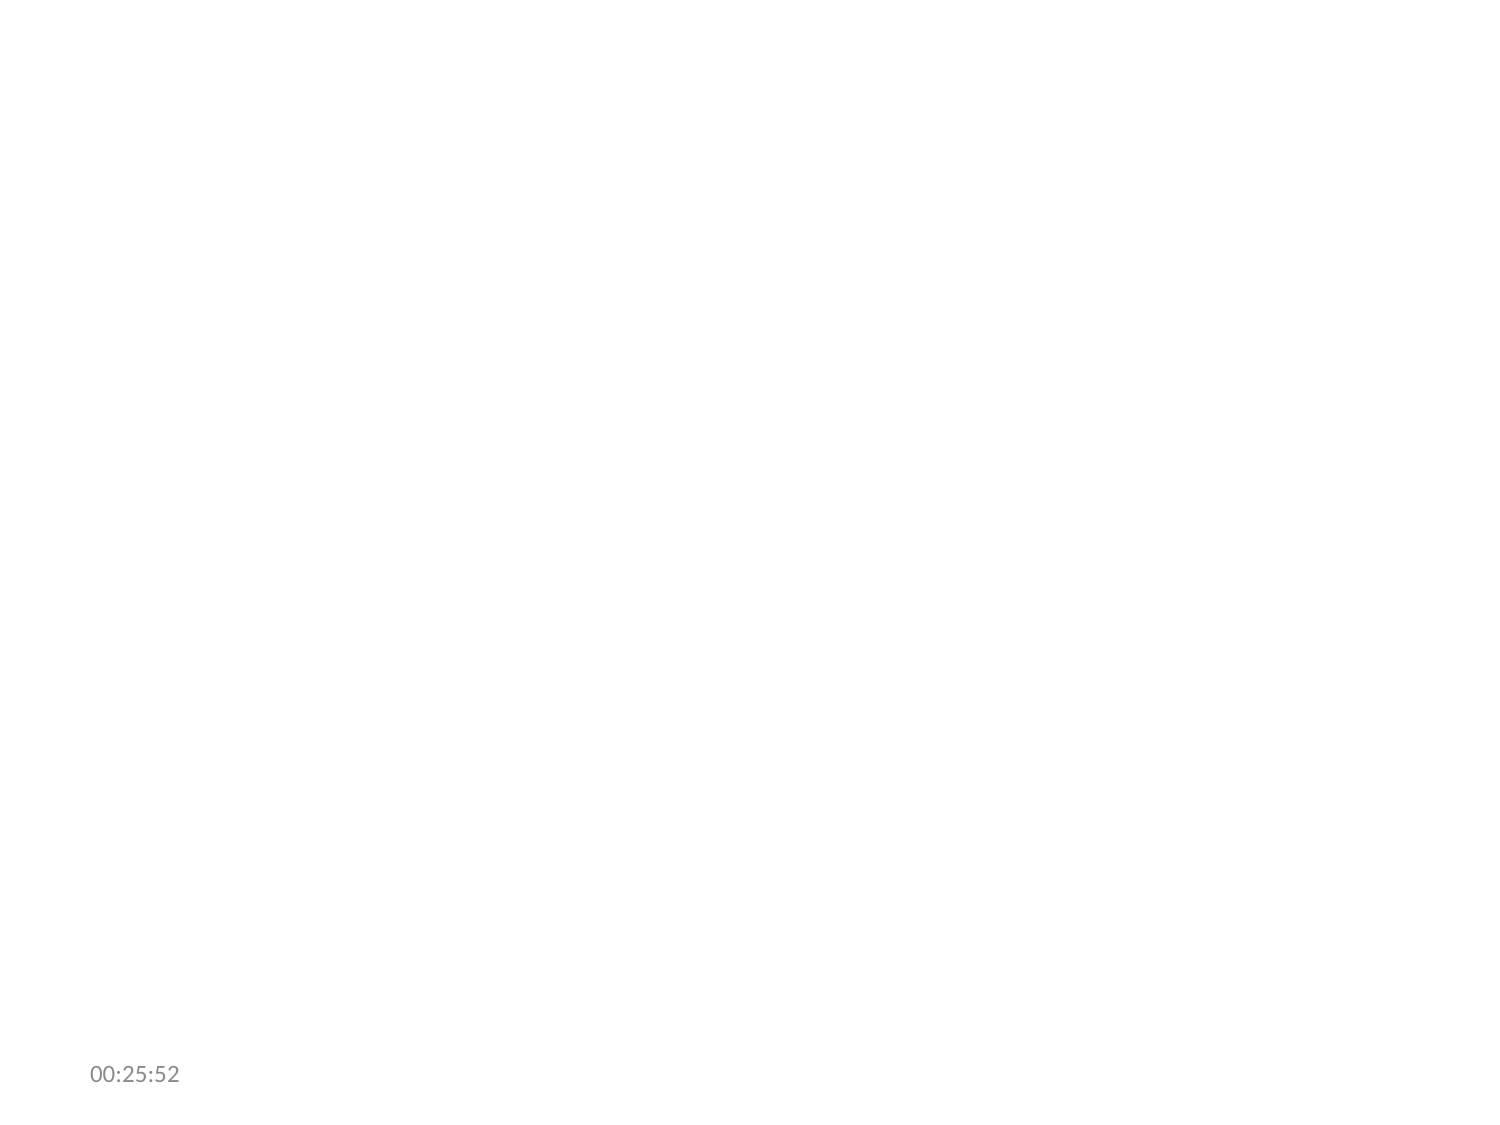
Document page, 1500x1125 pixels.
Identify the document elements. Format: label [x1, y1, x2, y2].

slide_number [75, 1042, 425, 1103]
